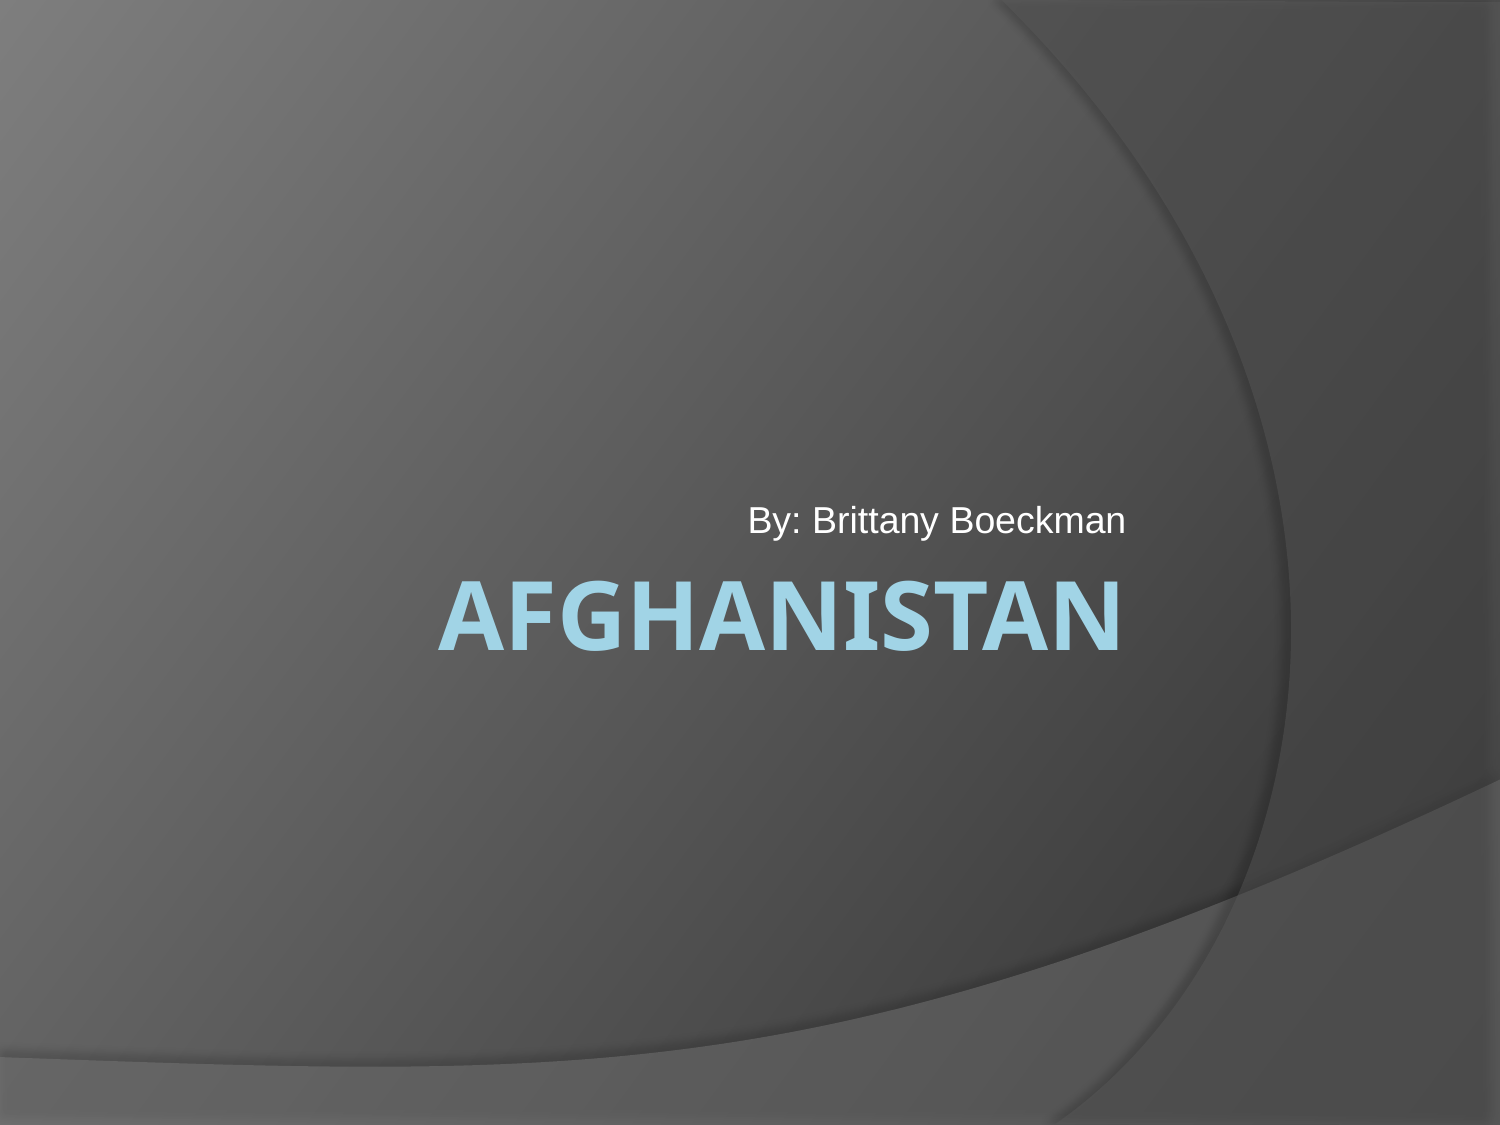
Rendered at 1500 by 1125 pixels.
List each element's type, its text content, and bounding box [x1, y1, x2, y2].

subtitle By: Brittany Boeckman [71, 253, 1134, 541]
title Afghanistan [70, 547, 1134, 925]
